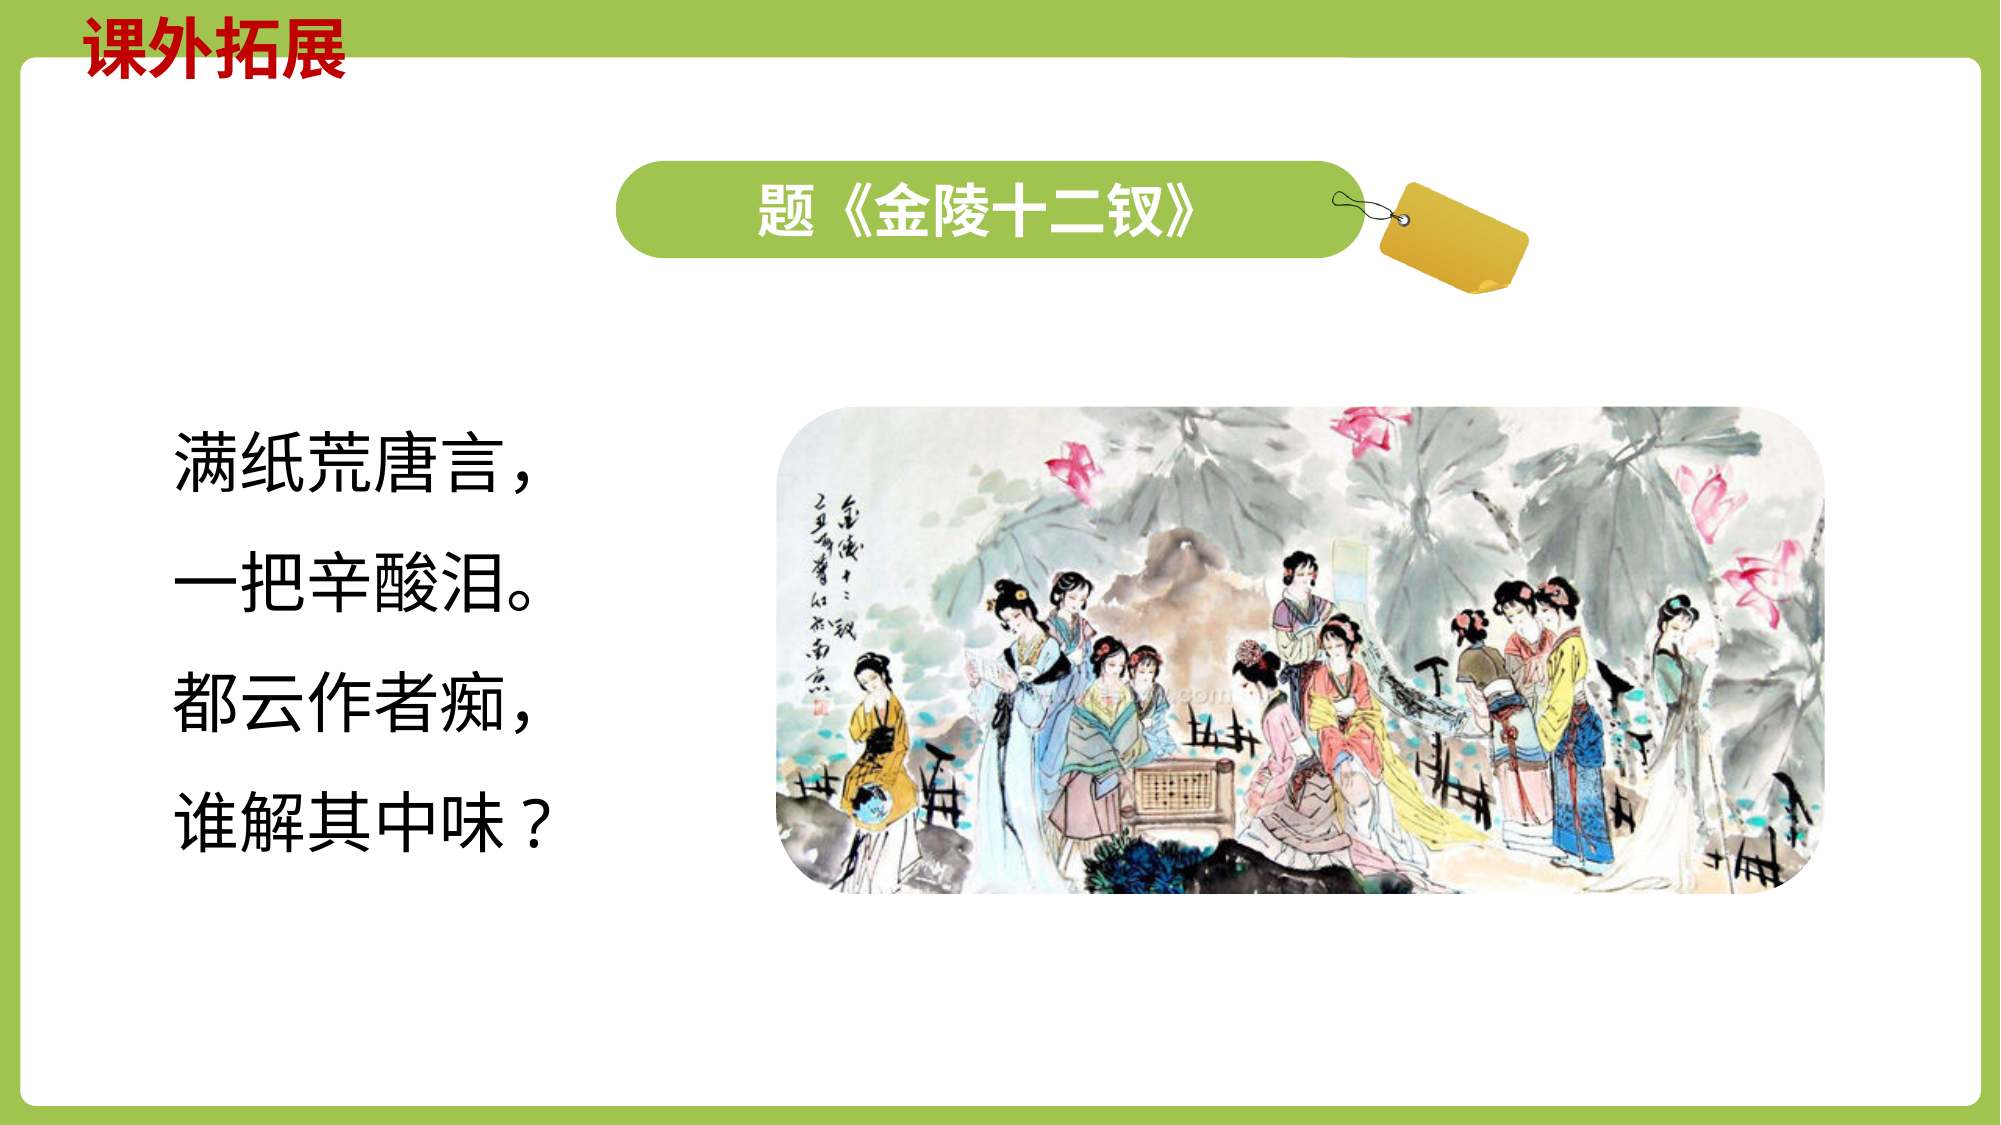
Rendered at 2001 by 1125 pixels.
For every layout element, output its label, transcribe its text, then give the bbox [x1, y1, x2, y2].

text_box 满纸荒唐言， 一把辛酸泪。 都云作者痴， 谁解其中味? [158, 293, 1569, 869]
text_box 课外拓展 [66, 0, 440, 95]
text_box 题《金陵十二钗》 [614, 159, 1358, 260]
picture [776, 406, 1825, 895]
picture [1332, 182, 1529, 294]
